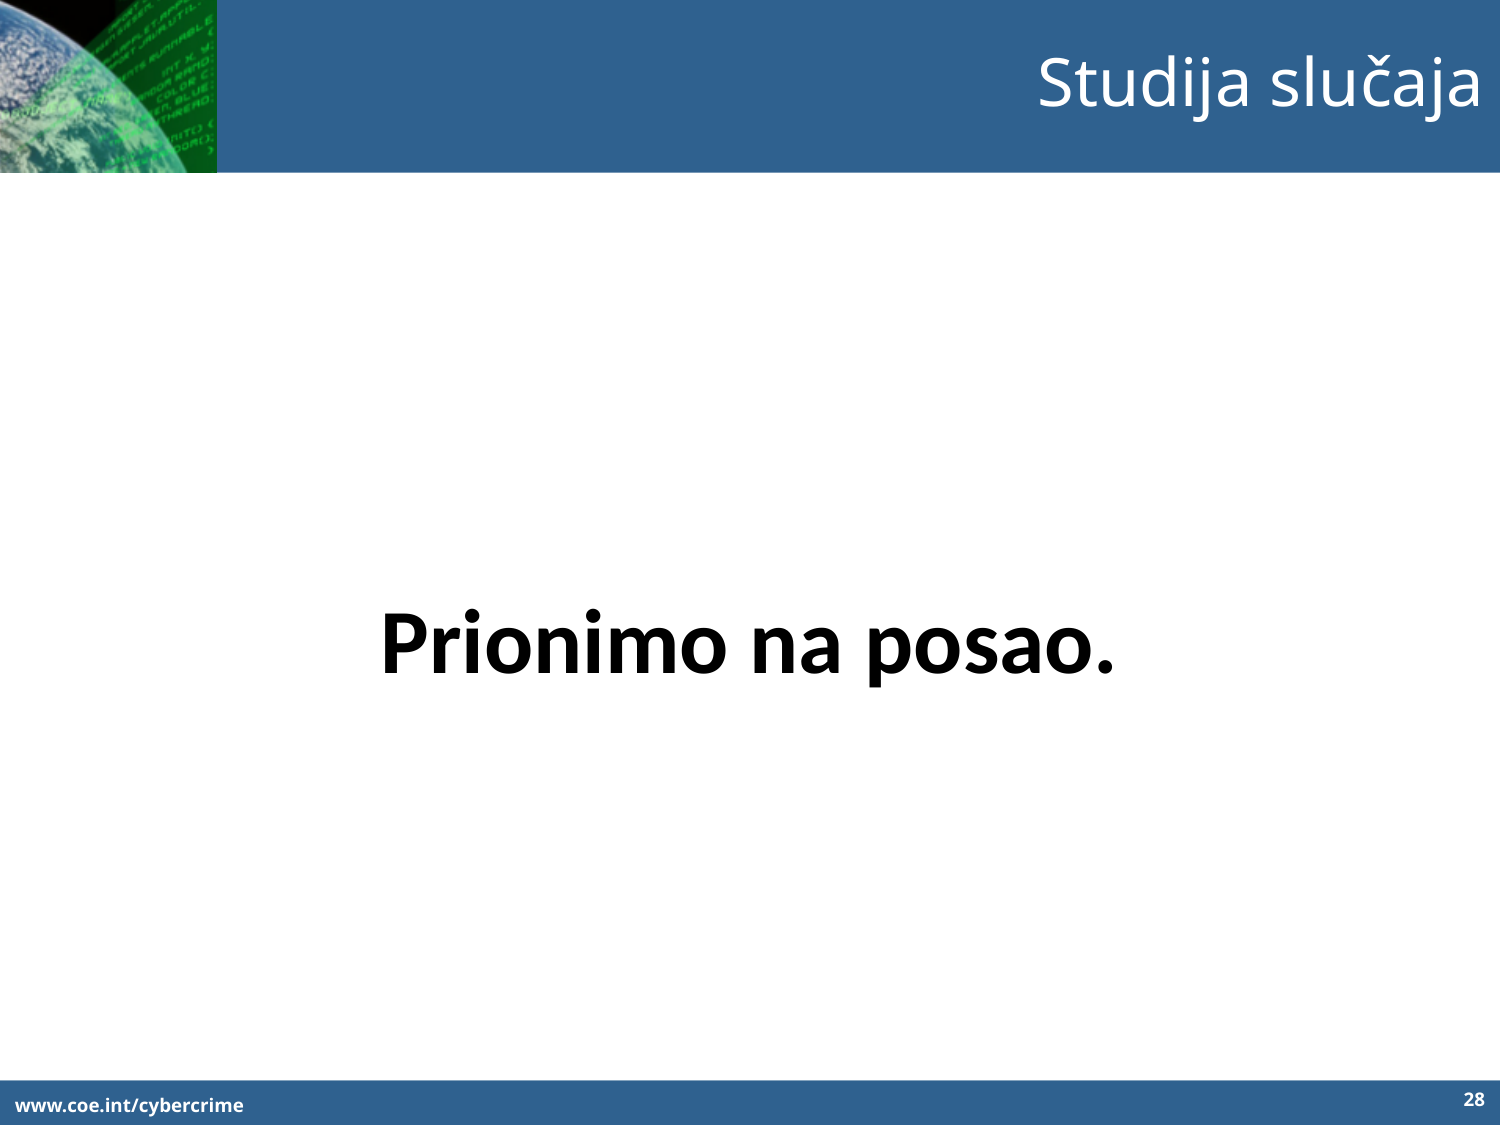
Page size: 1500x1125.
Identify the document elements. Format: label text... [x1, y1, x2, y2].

slide_number 28 [1162, 1080, 1500, 1125]
list Studija slučaja [461, 0, 1500, 170]
text_box Prionimo na posao. [354, 574, 1146, 700]
picture [0, 0, 217, 173]
